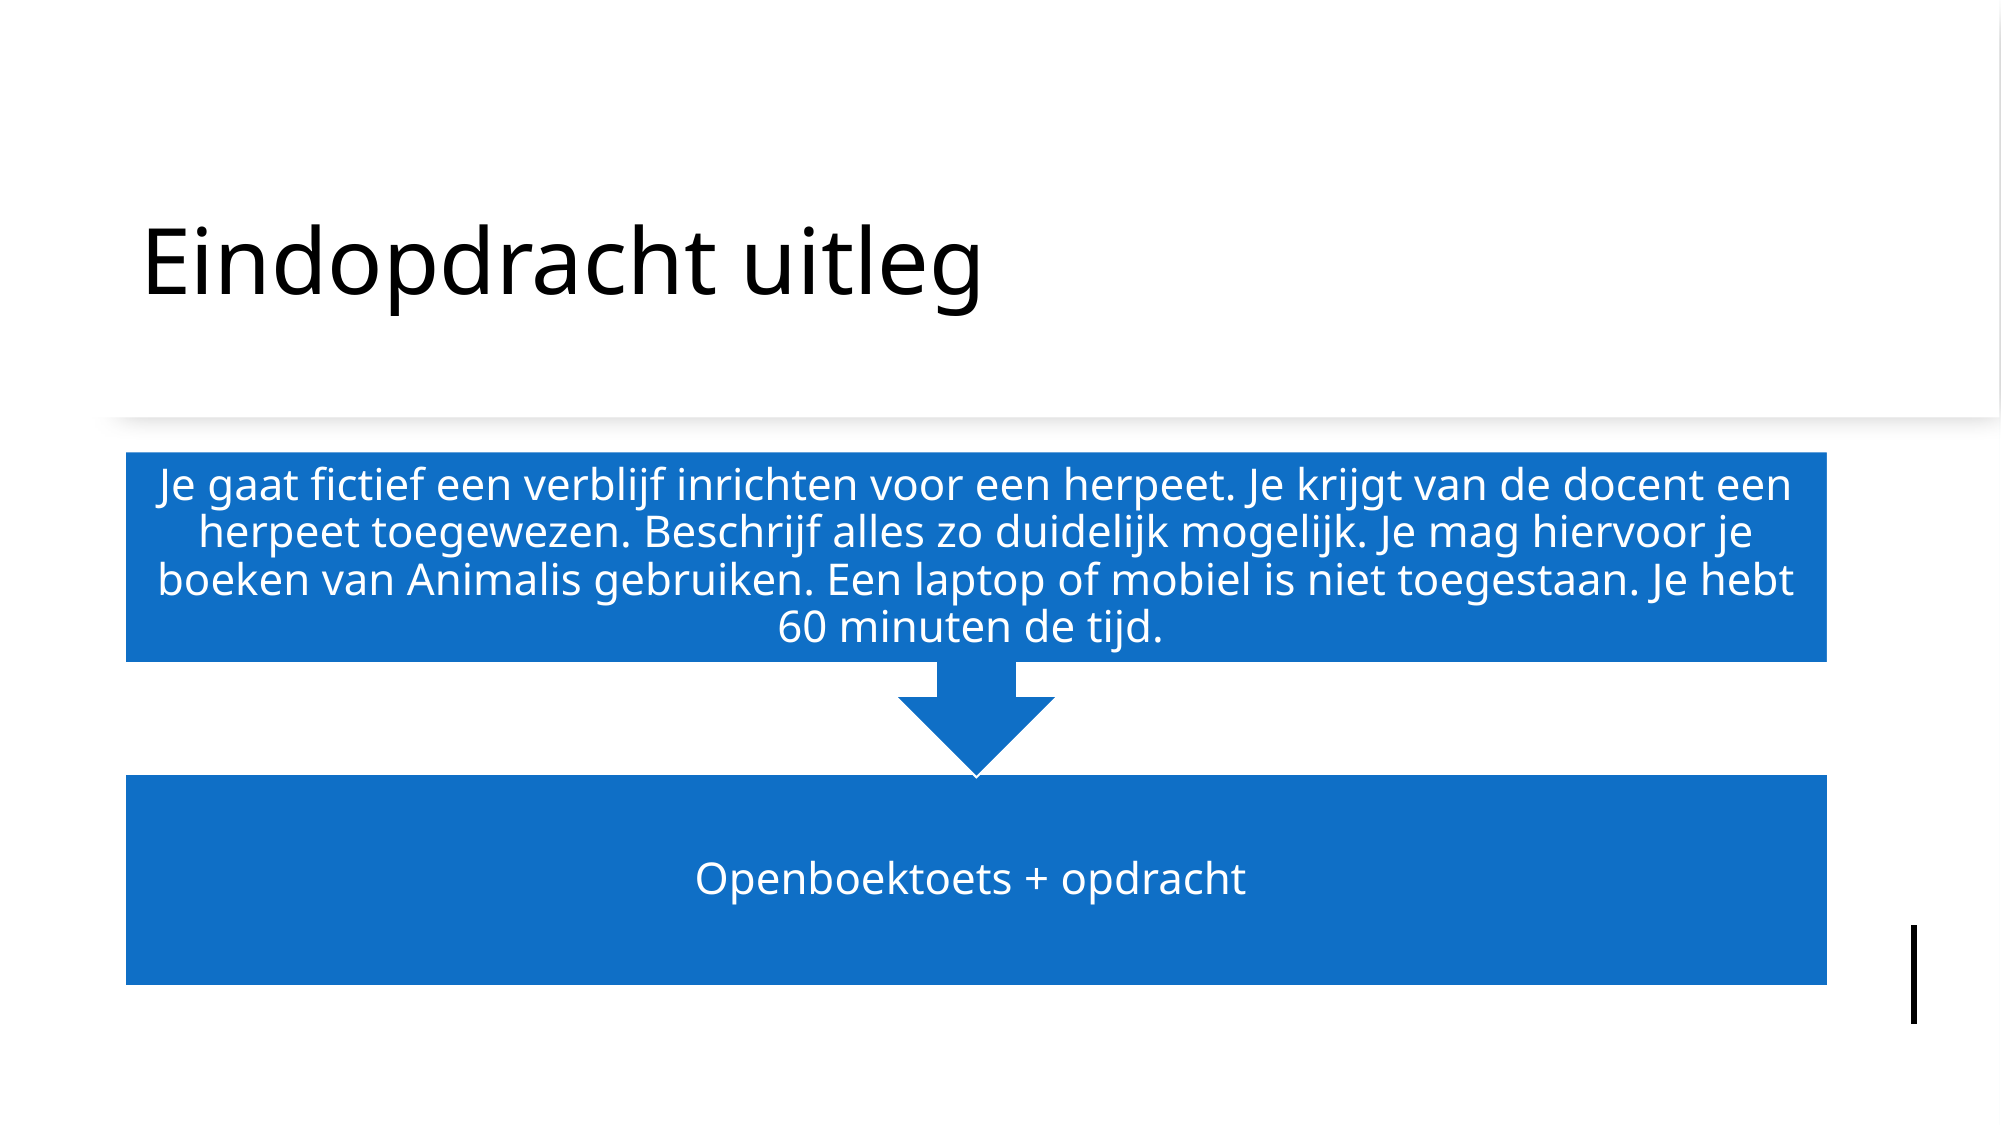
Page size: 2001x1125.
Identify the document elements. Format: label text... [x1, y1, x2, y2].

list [124, 451, 1828, 987]
title Eindopdracht uitleg [124, 140, 1828, 376]
